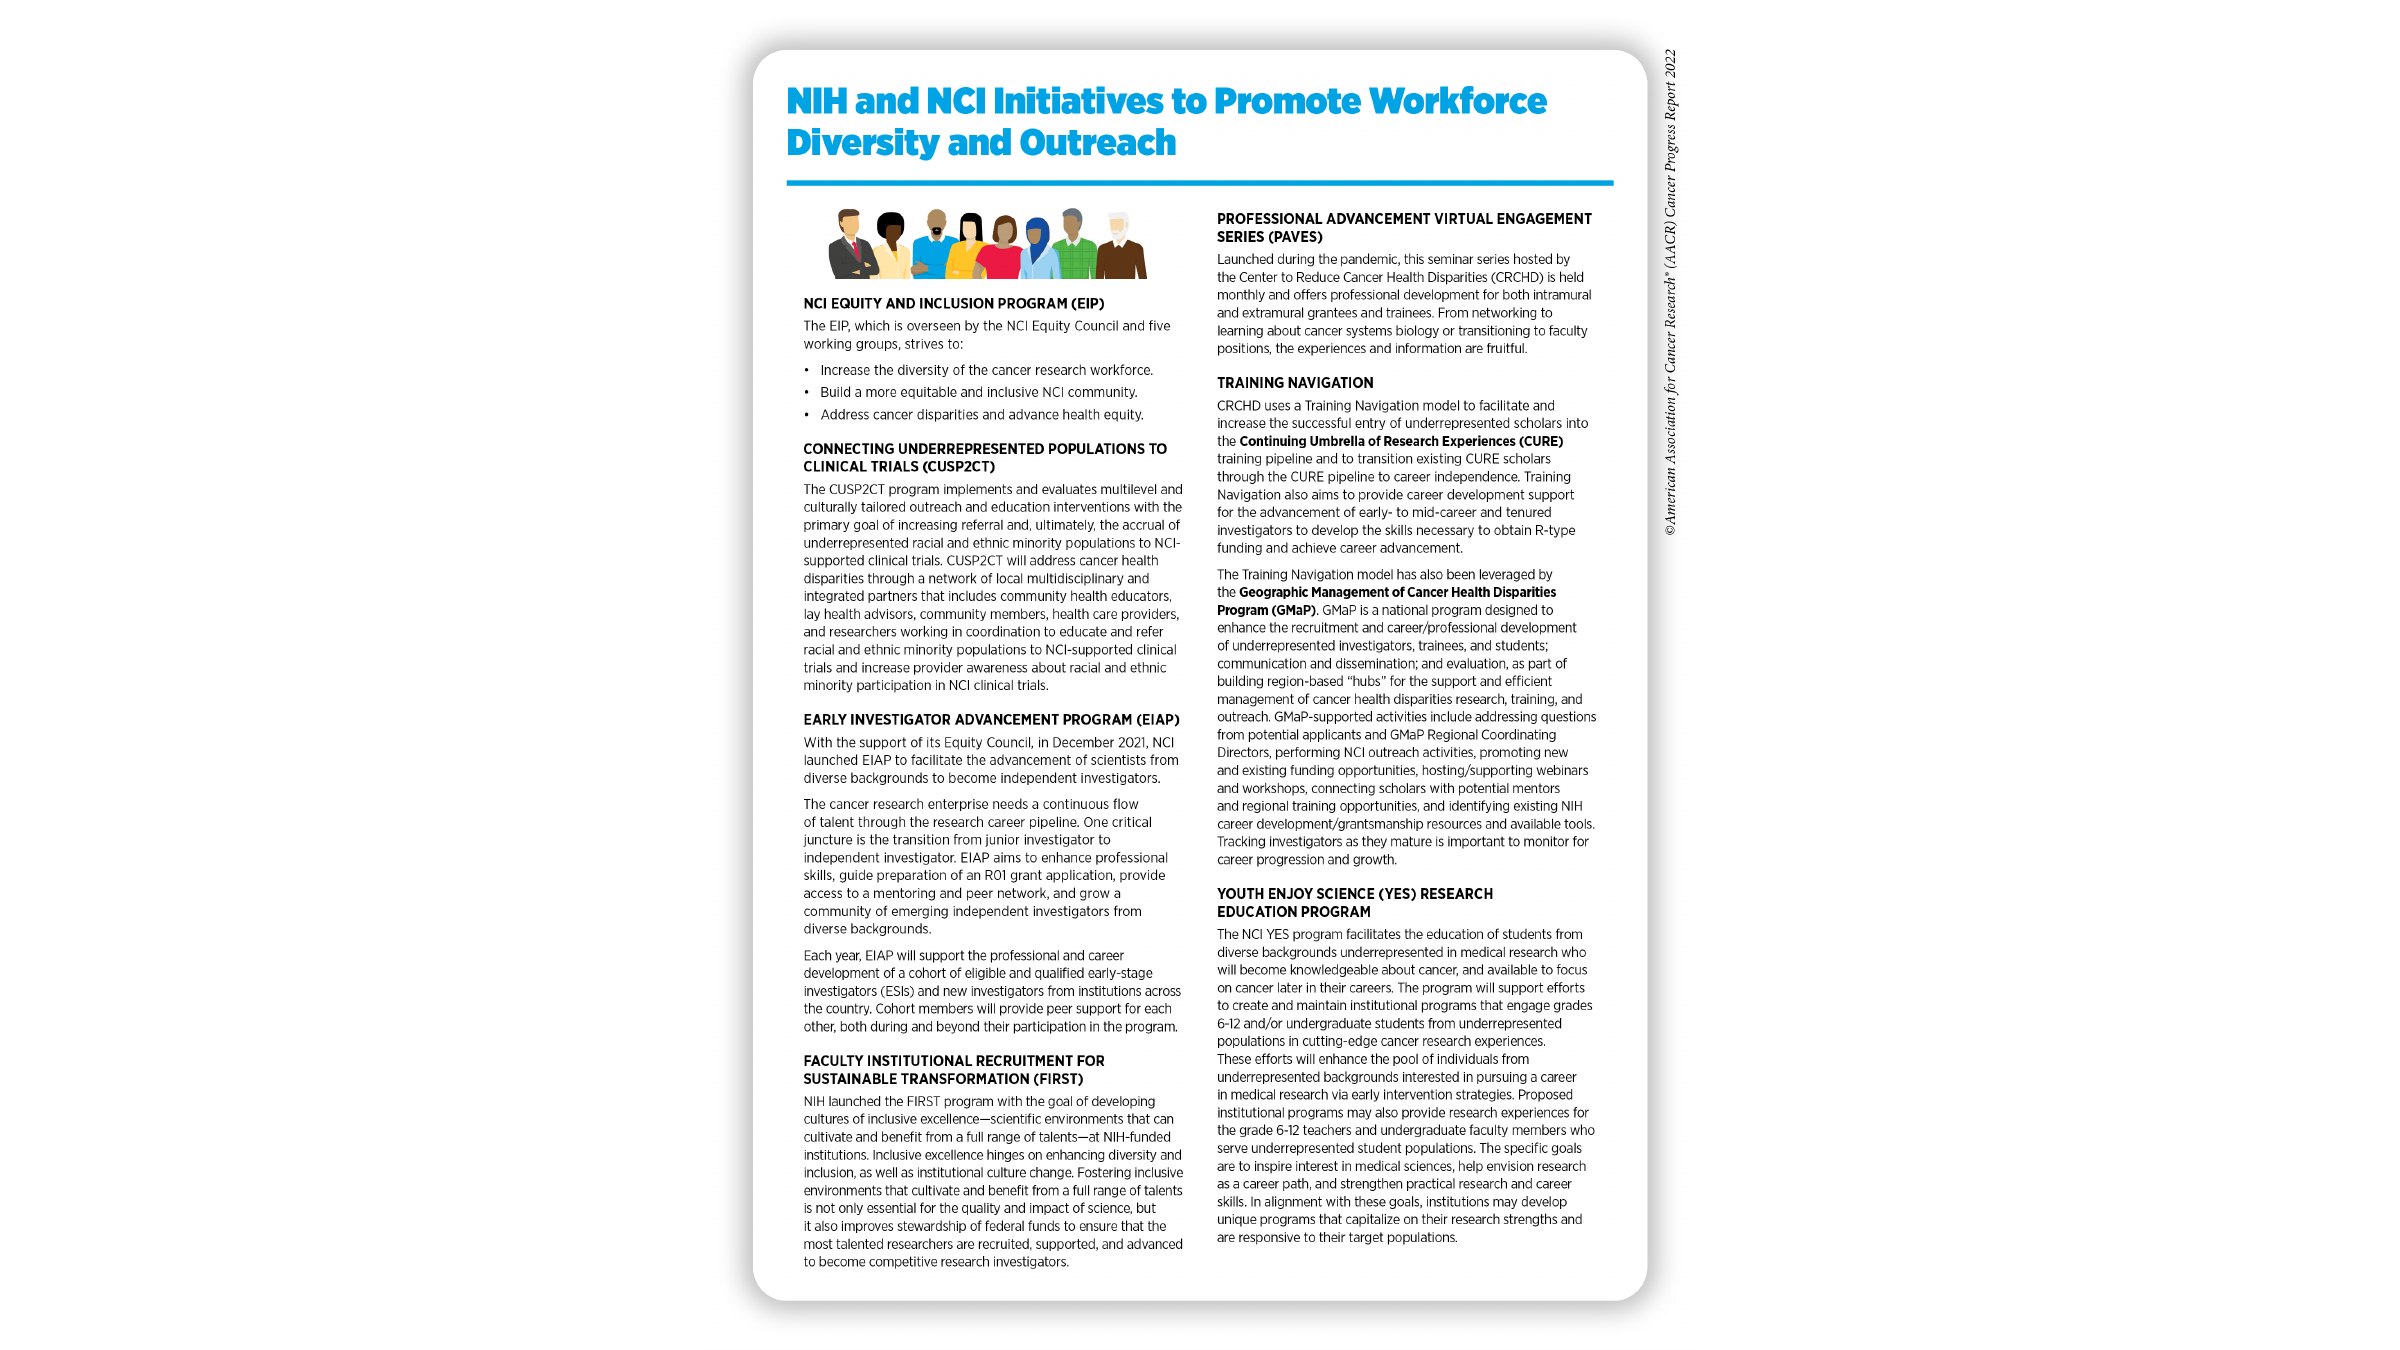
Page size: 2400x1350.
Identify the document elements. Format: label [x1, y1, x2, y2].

picture [702, 0, 1698, 1350]
